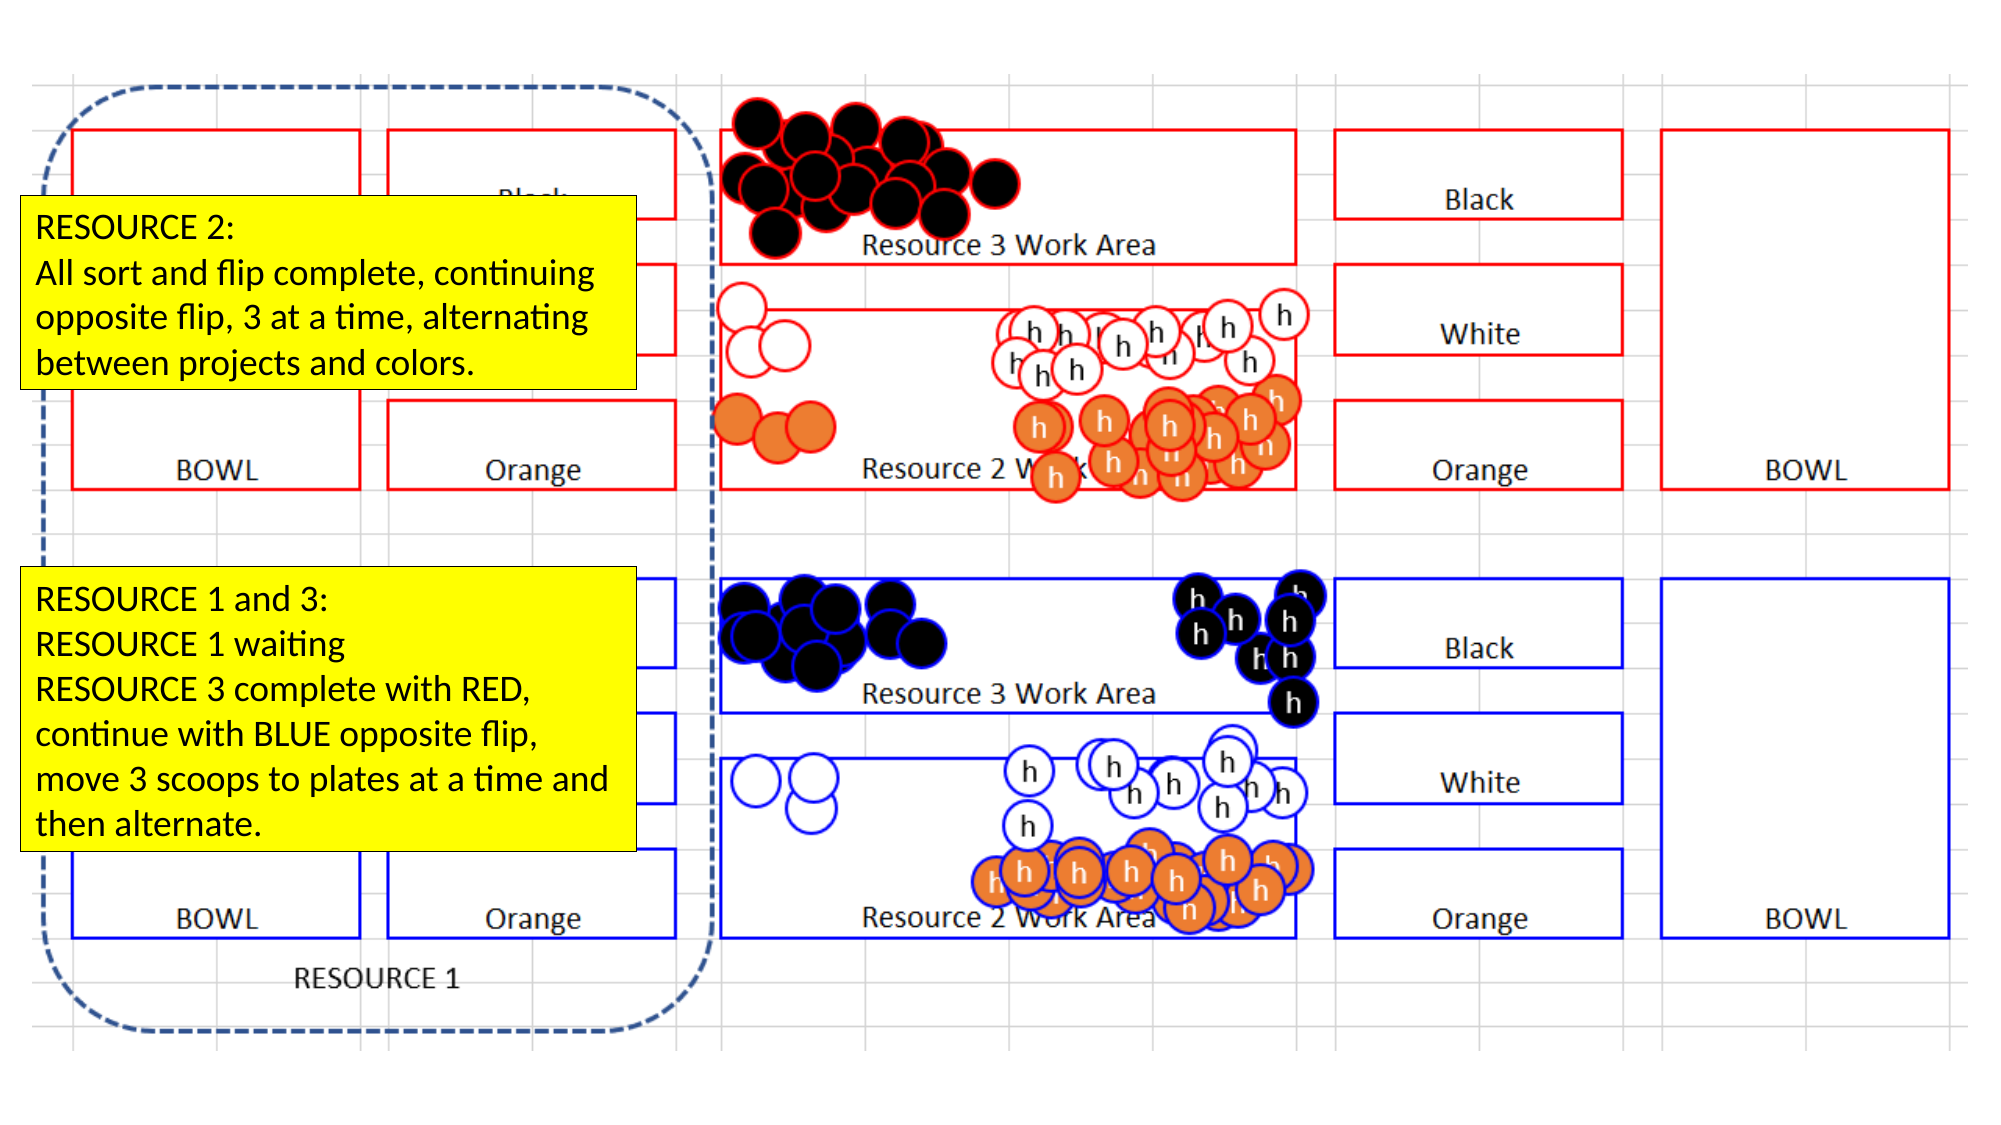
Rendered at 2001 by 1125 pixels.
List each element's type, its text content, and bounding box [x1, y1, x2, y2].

text_box RESOURCE 1 and 3: RESOURCE 1 waiting RESOURCE 3 complete with RED, continue with BLUE opposite flip, move 3 scoops to plates at a time and then alternate. [20, 566, 31, 852]
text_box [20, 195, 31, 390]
picture [31, 74, 1968, 1051]
